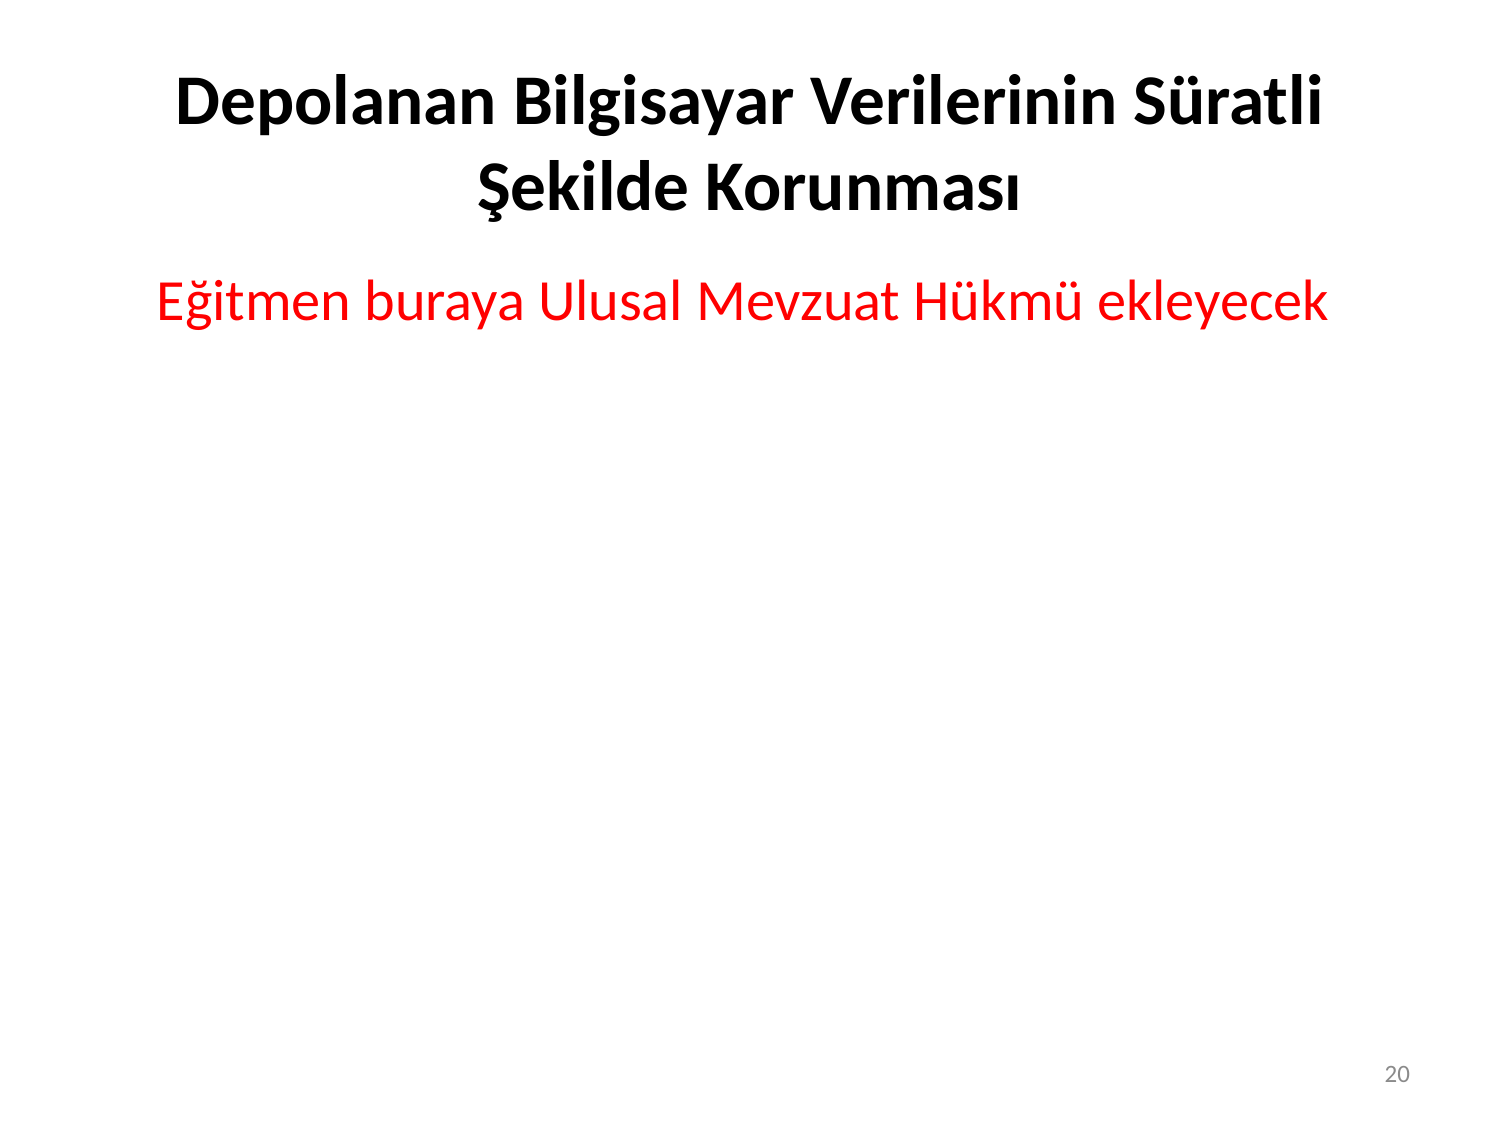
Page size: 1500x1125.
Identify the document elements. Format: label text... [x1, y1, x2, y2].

title Depolanan Bilgisayar Verilerinin Süratli Şekilde Korunması [75, 45, 1425, 233]
list Eğitmen buraya Ulusal Mevzuat Hükmü ekleyecek [75, 262, 1425, 1005]
slide_number 20 [1074, 1042, 1425, 1103]
